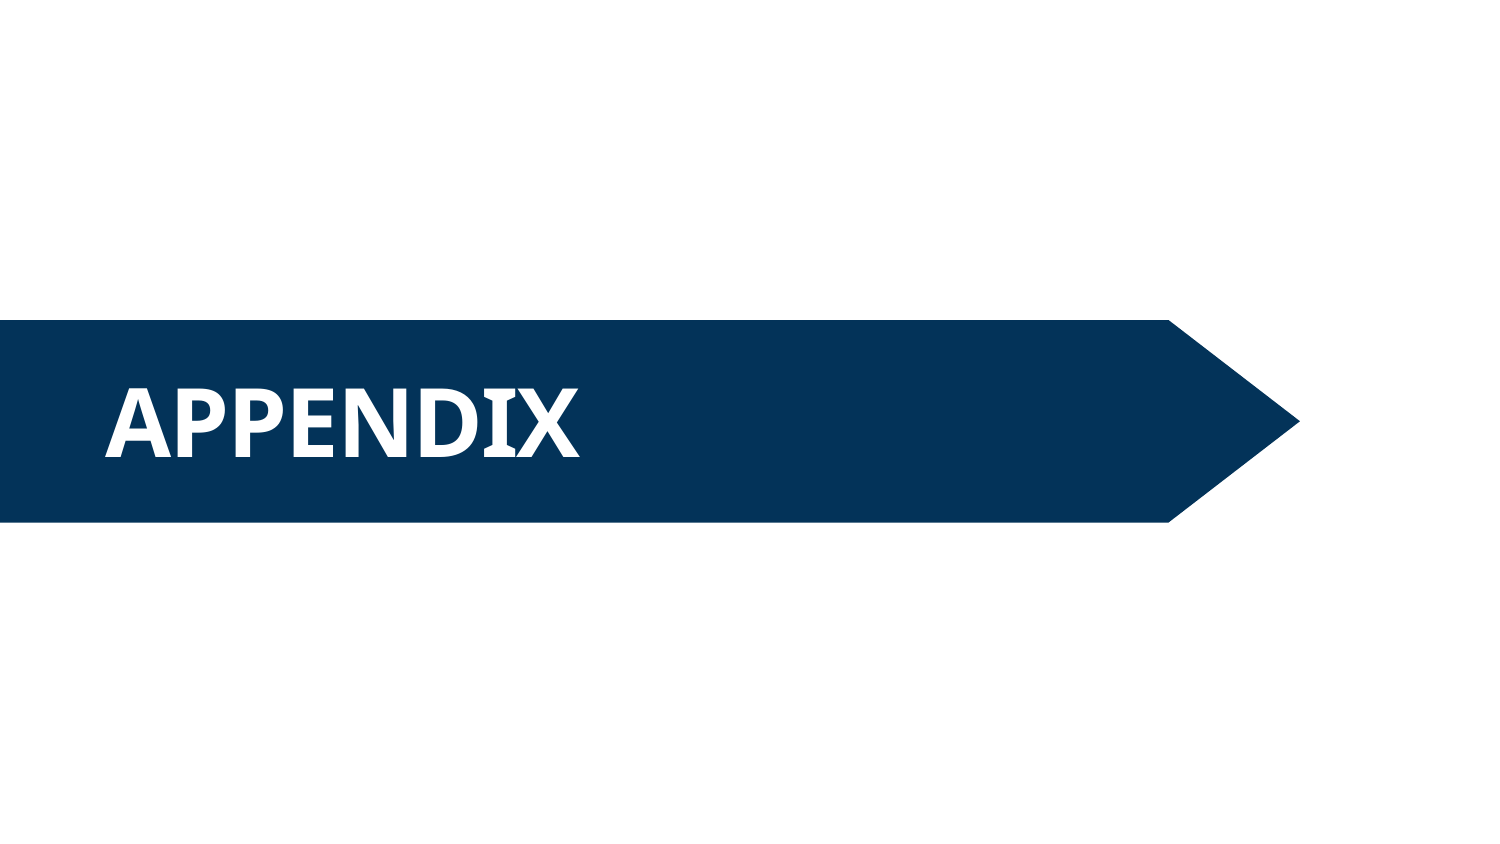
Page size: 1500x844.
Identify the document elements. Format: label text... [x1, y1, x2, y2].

title appendix [105, 367, 1200, 506]
